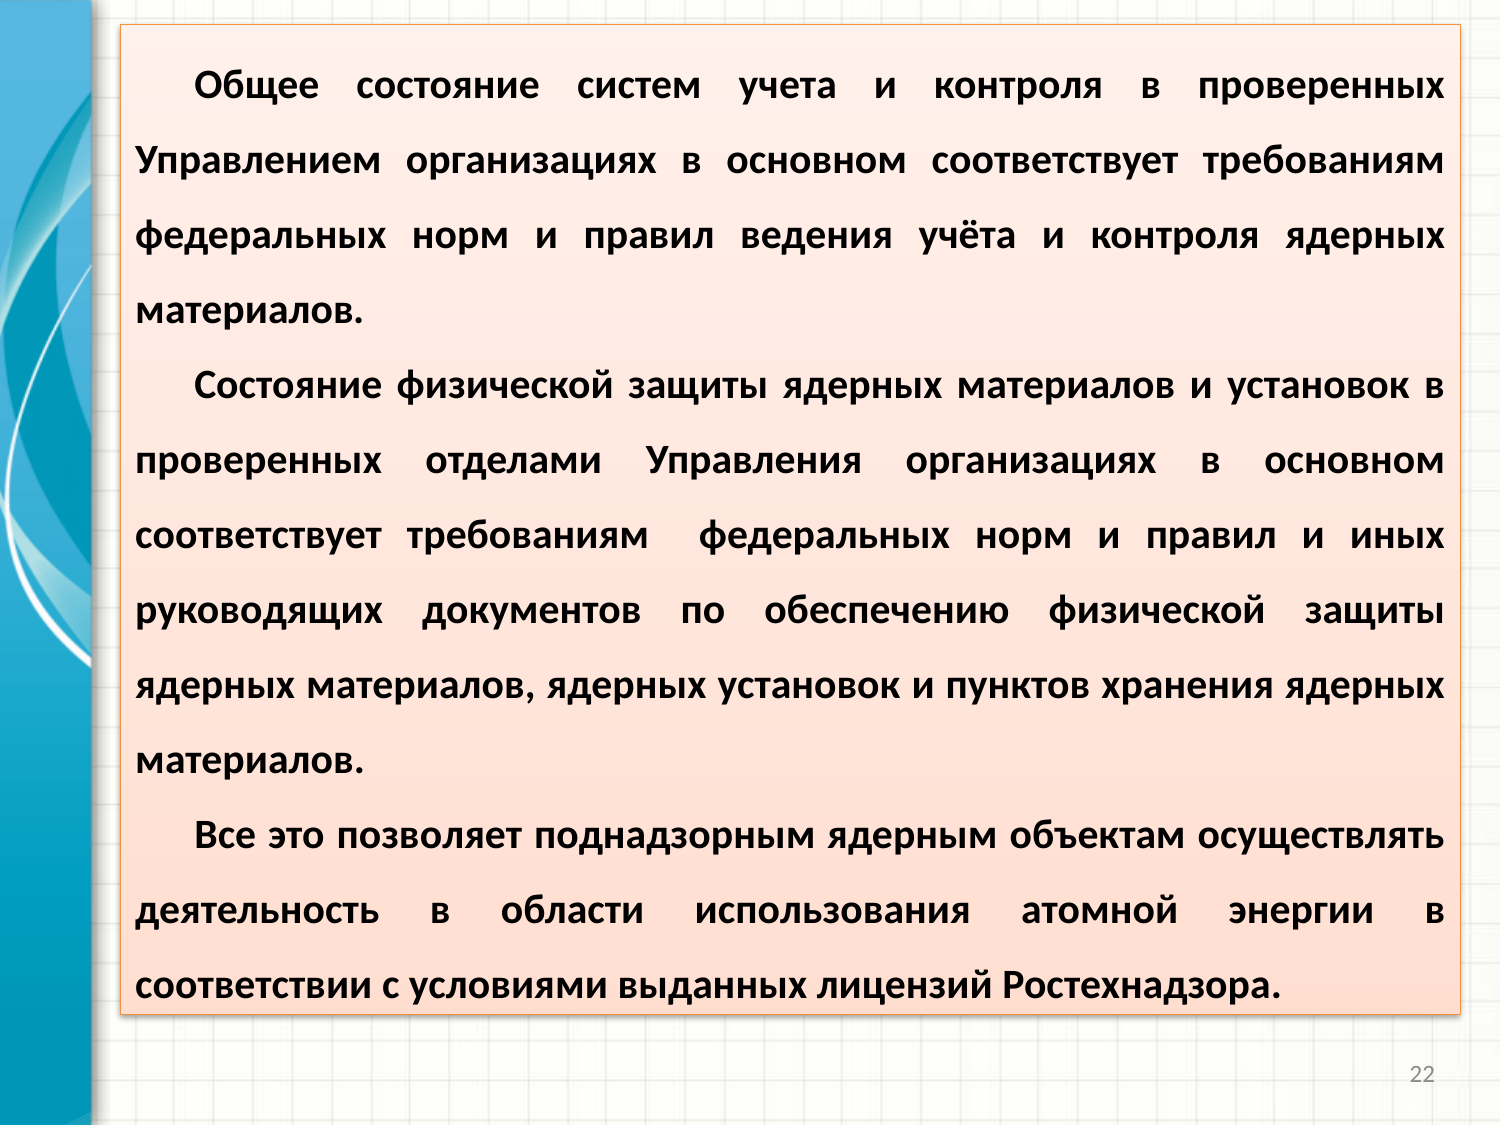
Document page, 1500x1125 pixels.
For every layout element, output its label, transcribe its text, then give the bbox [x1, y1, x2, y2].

text_box Общее состояние систем учета и контроля в проверенных Управлением организациях в основном соответствует требованиям федеральных норм и правил ведения учёта и контроля ядерных материалов. Состояние физической защиты ядерных материалов и установок в проверенных отделами Управления организациях в основном соответствует требованиям федеральных норм и правил и иных руководящих документов по обеспечению физической защиты ядерных материалов, ядерных установок и пунктов хранения ядерных материалов. Все это позволяет поднадзорным ядерным объектам осуществлять деятельность в области использования атомной энергии в соответствии с условиями выданных лицензий Ростехнадзора. [120, 24, 1461, 1015]
slide_number 22 [1100, 1042, 1450, 1103]
picture [0, 0, 1500, 1125]
